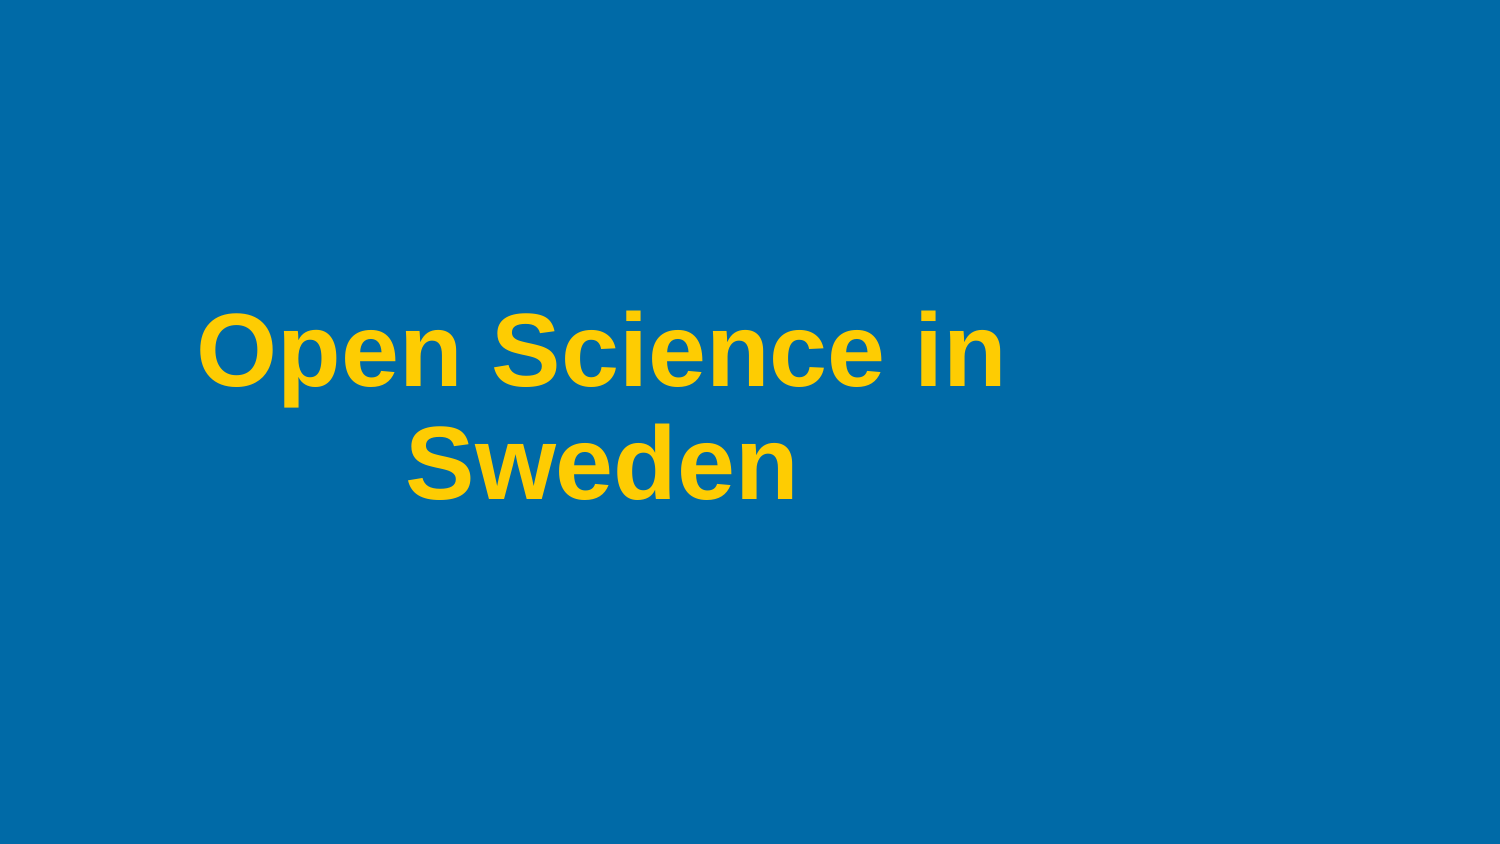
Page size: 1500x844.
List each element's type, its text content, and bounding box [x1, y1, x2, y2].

title Open Science in Sweden [80, 73, 1125, 745]
